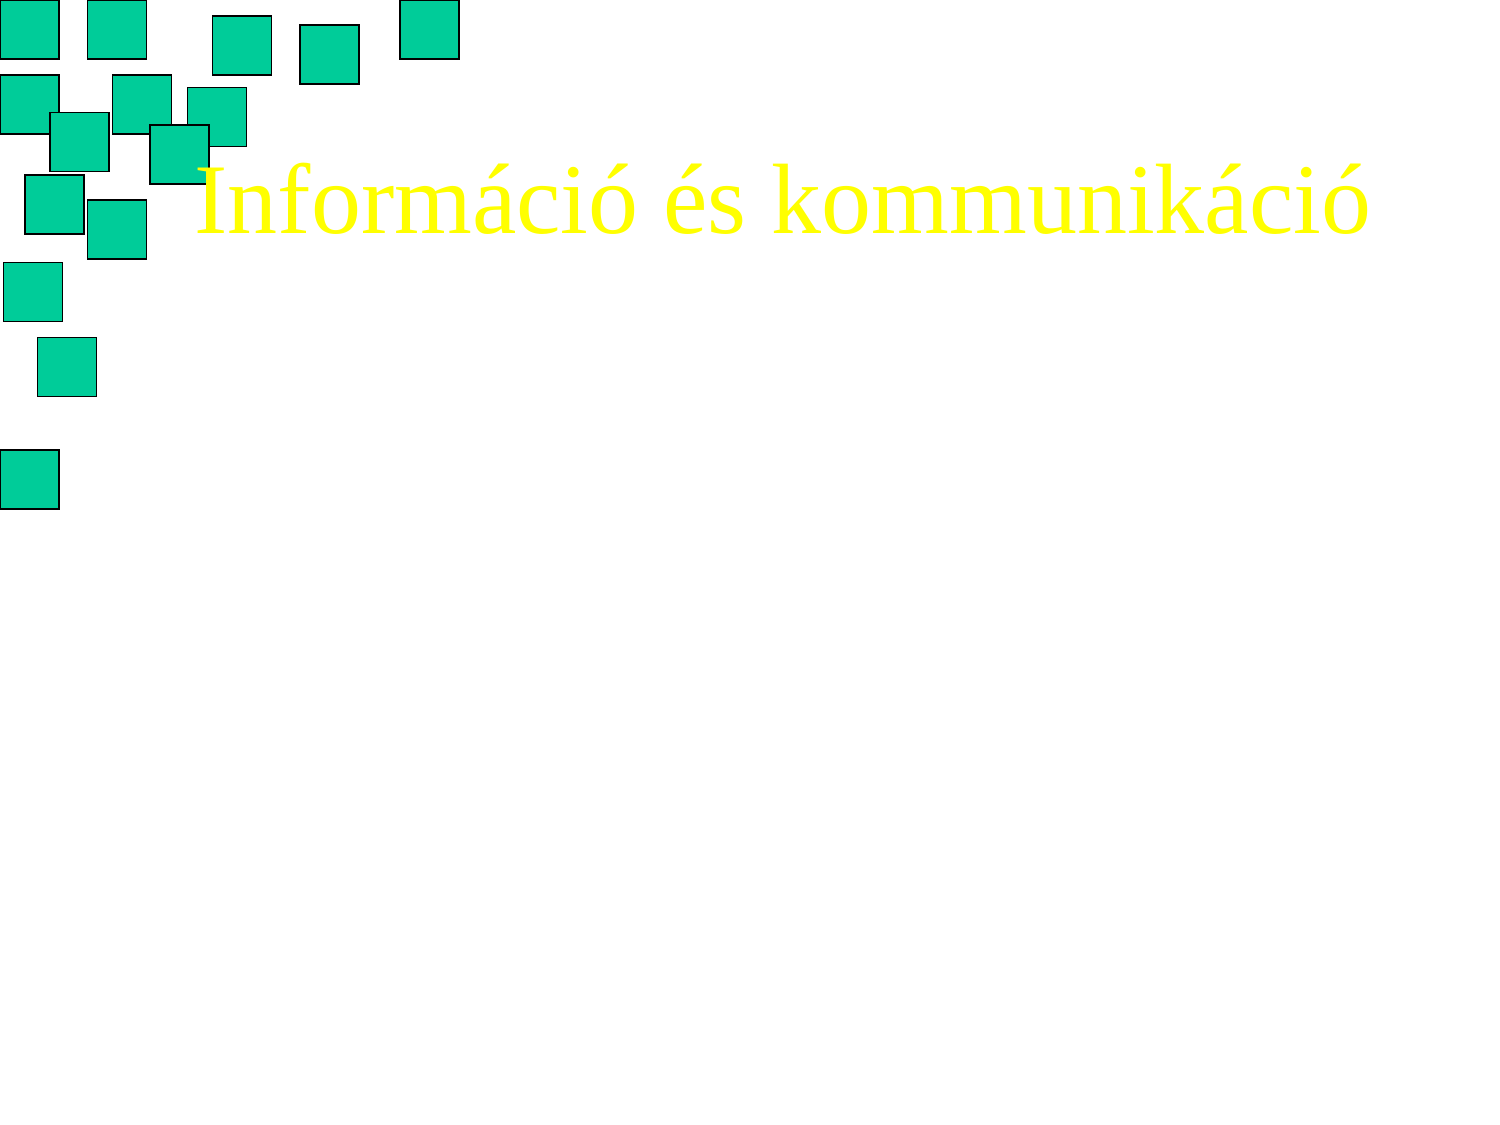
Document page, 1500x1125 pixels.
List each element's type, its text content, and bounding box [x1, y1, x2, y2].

title Információ és kommunikáció [112, 99, 1388, 288]
